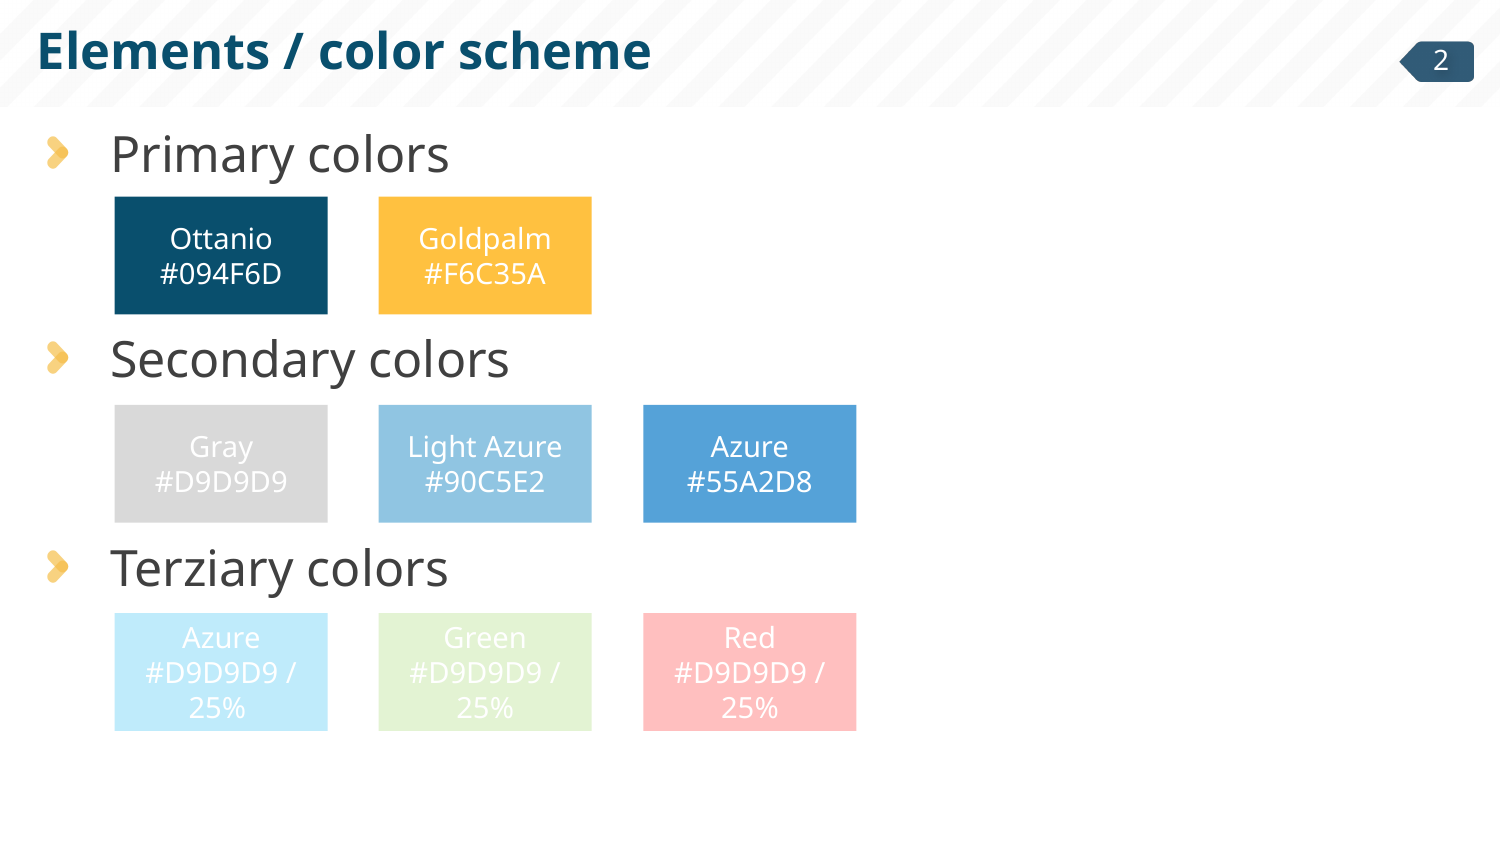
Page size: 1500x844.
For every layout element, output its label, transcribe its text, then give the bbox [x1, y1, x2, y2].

title Elements / color scheme [22, 18, 1351, 89]
text_box Goldpalm #F6C35A [378, 196, 593, 315]
text_box Gray #D9D9D9 [114, 404, 329, 524]
text_box Ottanio #094F6D [114, 196, 329, 315]
picture [44, 135, 71, 171]
text_box Azure #55A2D8 [642, 404, 857, 524]
picture [44, 340, 71, 376]
text_box Green #D9D9D9 / 25% [378, 612, 593, 732]
picture [44, 549, 71, 585]
text_box Azure #D9D9D9 / 25% [114, 612, 329, 732]
text_box Red #D9D9D9 / 25% [642, 612, 857, 732]
picture [0, 0, 1500, 107]
list Primary colors Secondary colors Terziary colors [22, 121, 1470, 803]
text_box Light Azure #90C5E2 [378, 404, 593, 524]
